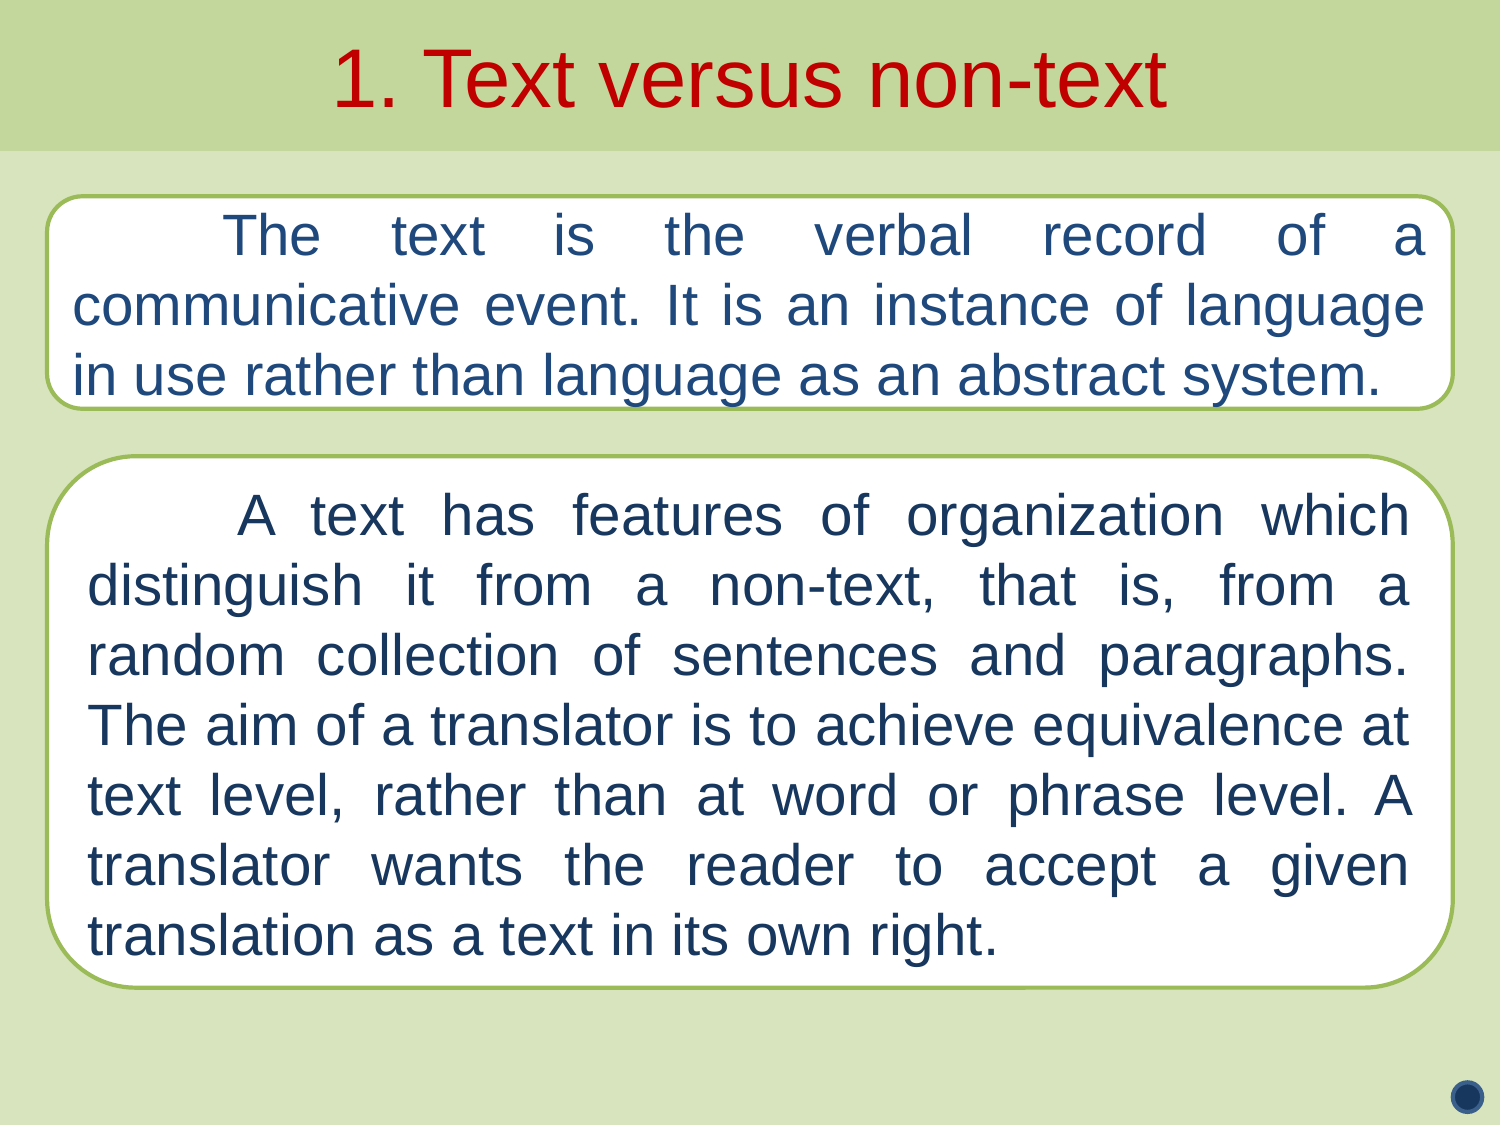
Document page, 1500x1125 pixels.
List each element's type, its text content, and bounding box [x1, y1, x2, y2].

text_box 1. Text versus non-text [0, 0, 1500, 151]
text_box [1450, 1080, 1485, 1115]
text_box A text has features of organization which distinguish it from a non-text, that is, from a random collection of sentences and paragraphs. The aim of a translator is to achieve equivalence at text level, rather than at word or phrase level. A translator wants the reader to accept a given translation as a text in its own right. [44, 454, 1455, 990]
text_box The text is the verbal record of a communicative event. It is an instance of language in use rather than language as an abstract system. [44, 194, 1455, 411]
